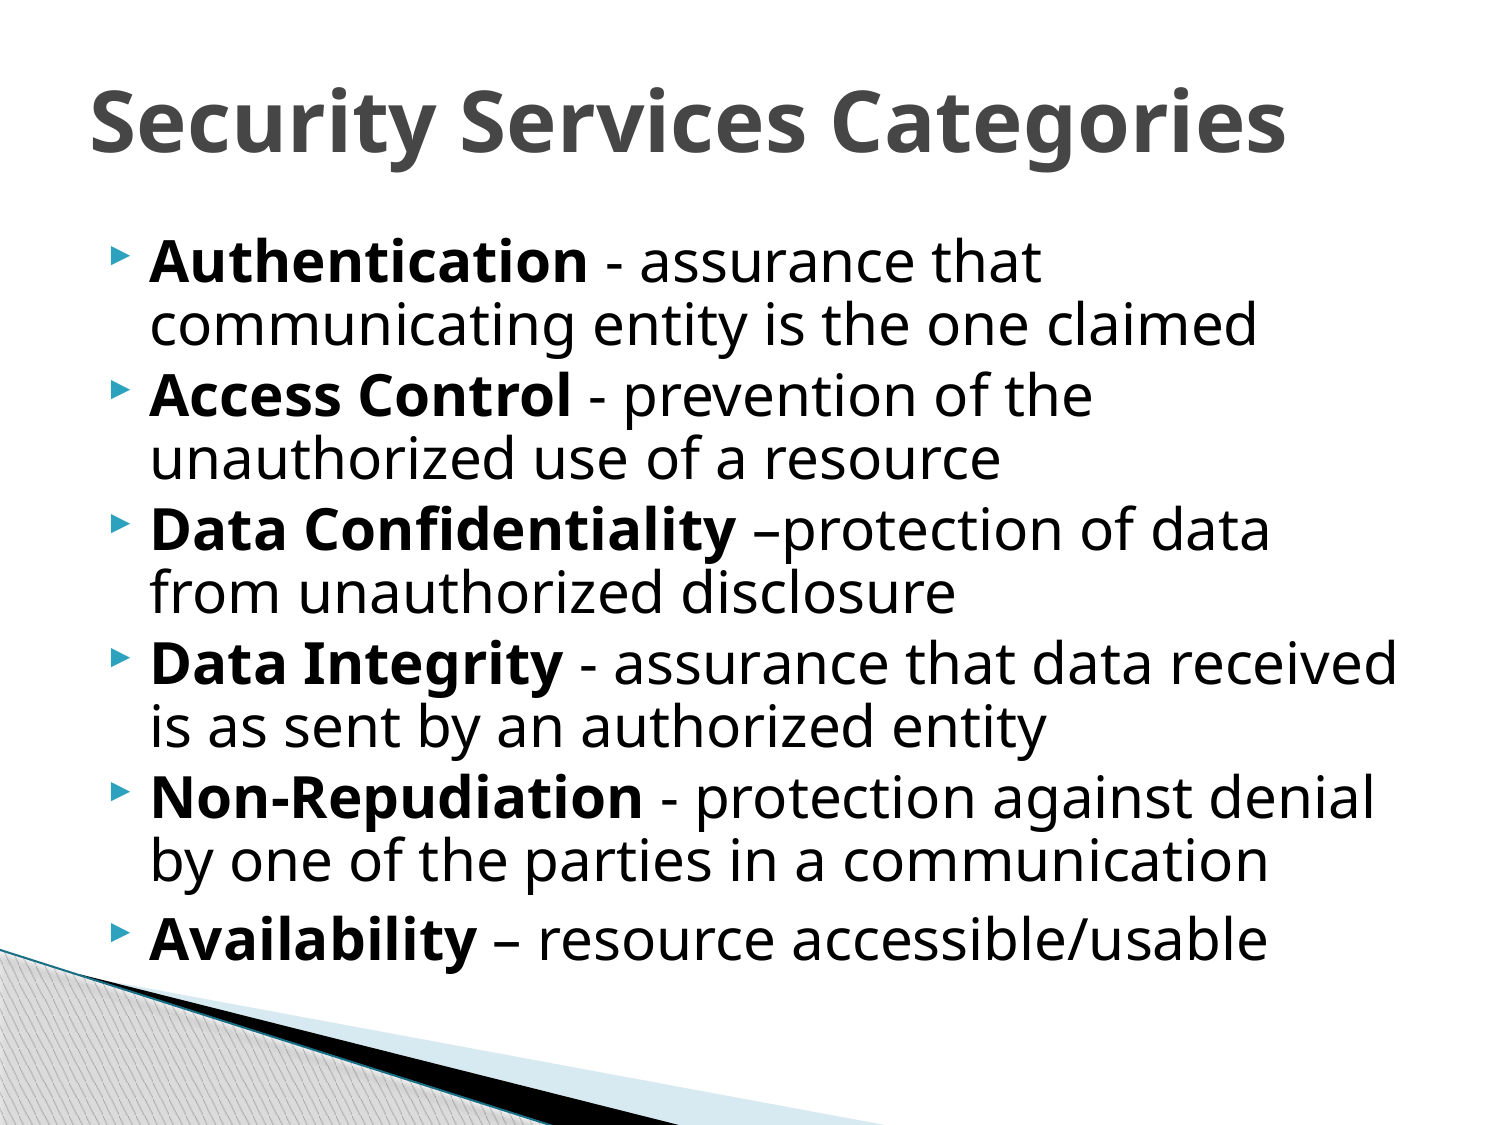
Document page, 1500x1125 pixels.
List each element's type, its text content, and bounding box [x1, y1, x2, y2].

list Authentication - assurance that communicating entity is the one claimed Access Control - prevention of the unauthorized use of a resource Data Confidentiality –protection of data from unauthorized disclosure Data Integrity - assurance that data received is as sent by an authorized entity Non-Repudiation - protection against denial by one of the parties in a communication Availability – resource accessible/usable [75, 224, 1425, 1063]
title Security Services Categories [75, 24, 1425, 212]
